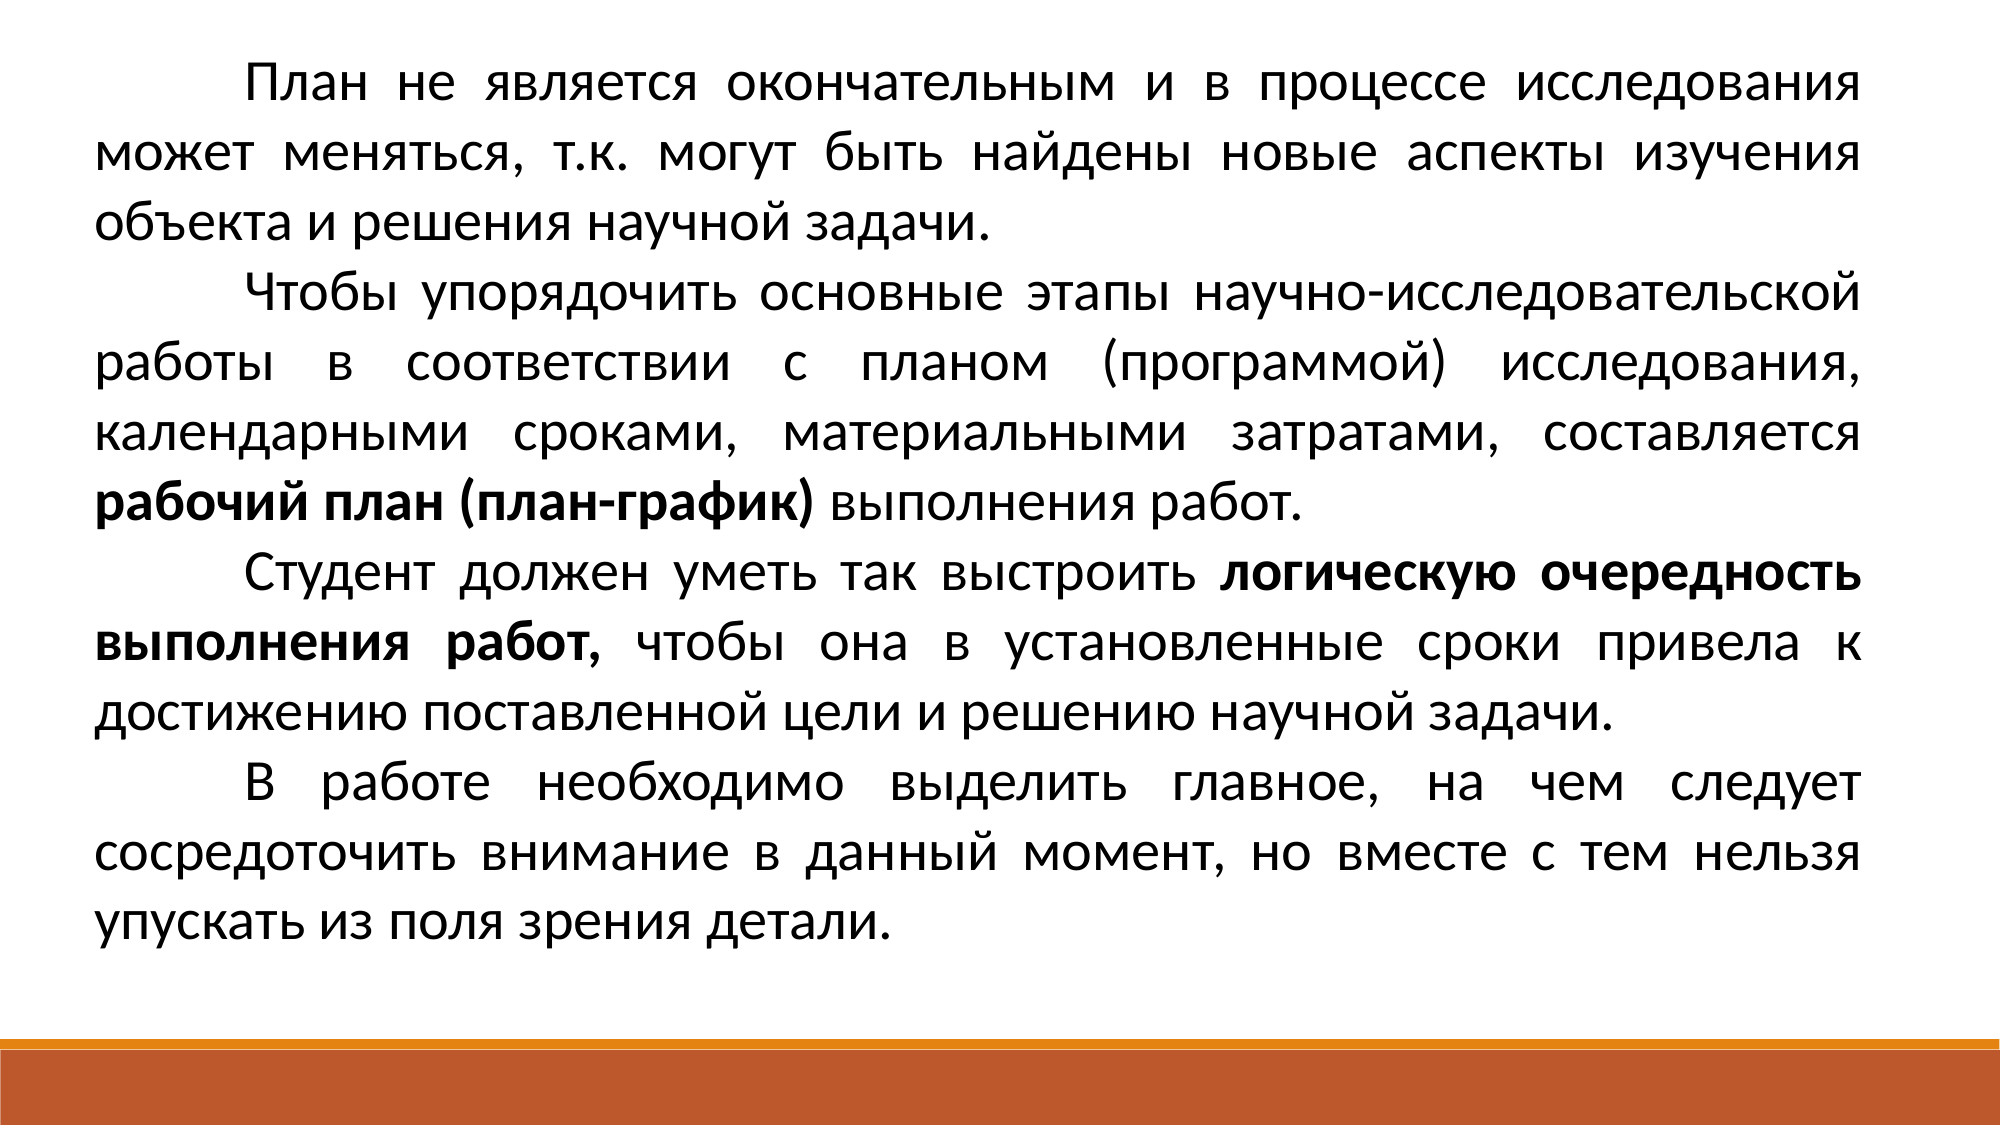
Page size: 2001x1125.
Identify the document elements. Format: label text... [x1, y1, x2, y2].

text_box План не является окончательным и в процессе исследования может меняться, т.к. могут быть найдены новые аспекты изучения объекта и решения научной задачи. Чтобы упорядочить основные этапы научно-исследовательской работы в соответствии с планом (программой) исследования, календарными сроками, материальными затратами, составляется рабочий план (план-график) выполнения работ. Студент должен уметь так выстроить логическую очередность выполнения работ, чтобы она в установленные сроки привела к достижению поставленной цели и решению научной задачи. В работе необходимо выделить главное, на чем следует сосредоточить внимание в данный момент, но вместе с тем нельзя упускать из поля зрения детали. [79, 34, 1878, 960]
